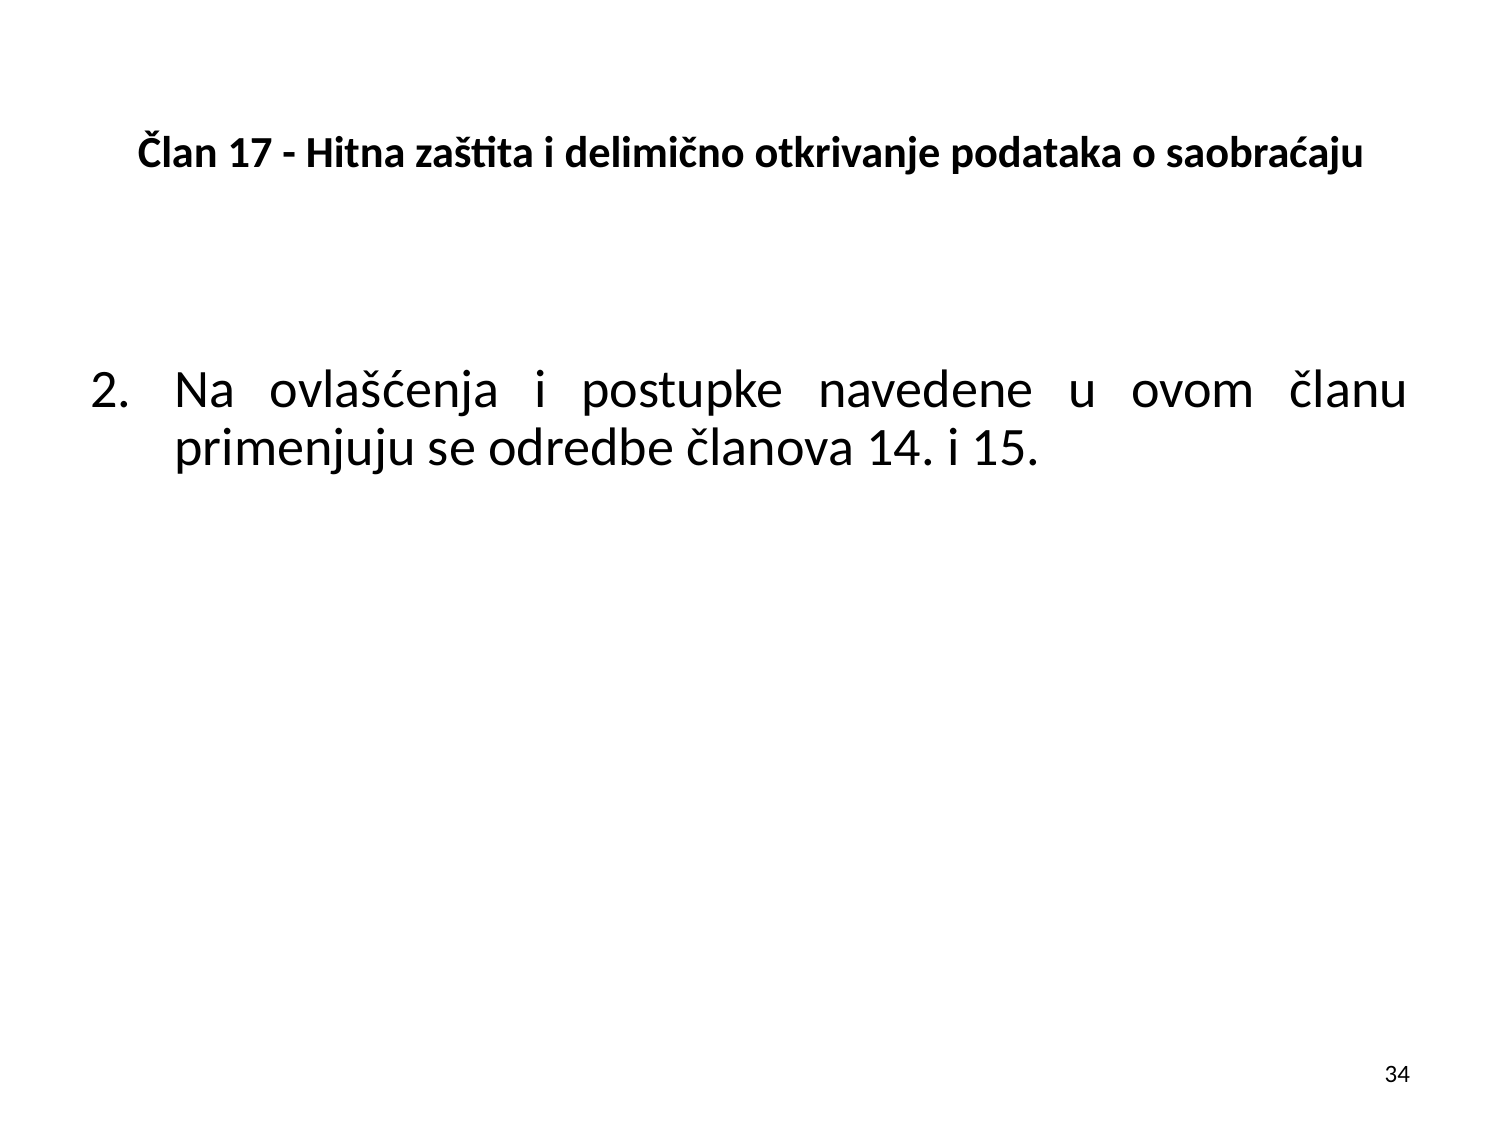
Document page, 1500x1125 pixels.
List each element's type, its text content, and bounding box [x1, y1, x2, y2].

list Na ovlašćenja i postupke navedene u ovom članu primenjuju se odredbe članova 14. i 15. [74, 352, 1426, 696]
title Član 17 - Hitna zaštita i delimično otkrivanje podataka o saobraćaju [76, 51, 1428, 240]
slide_number 34 [1074, 1042, 1425, 1103]
